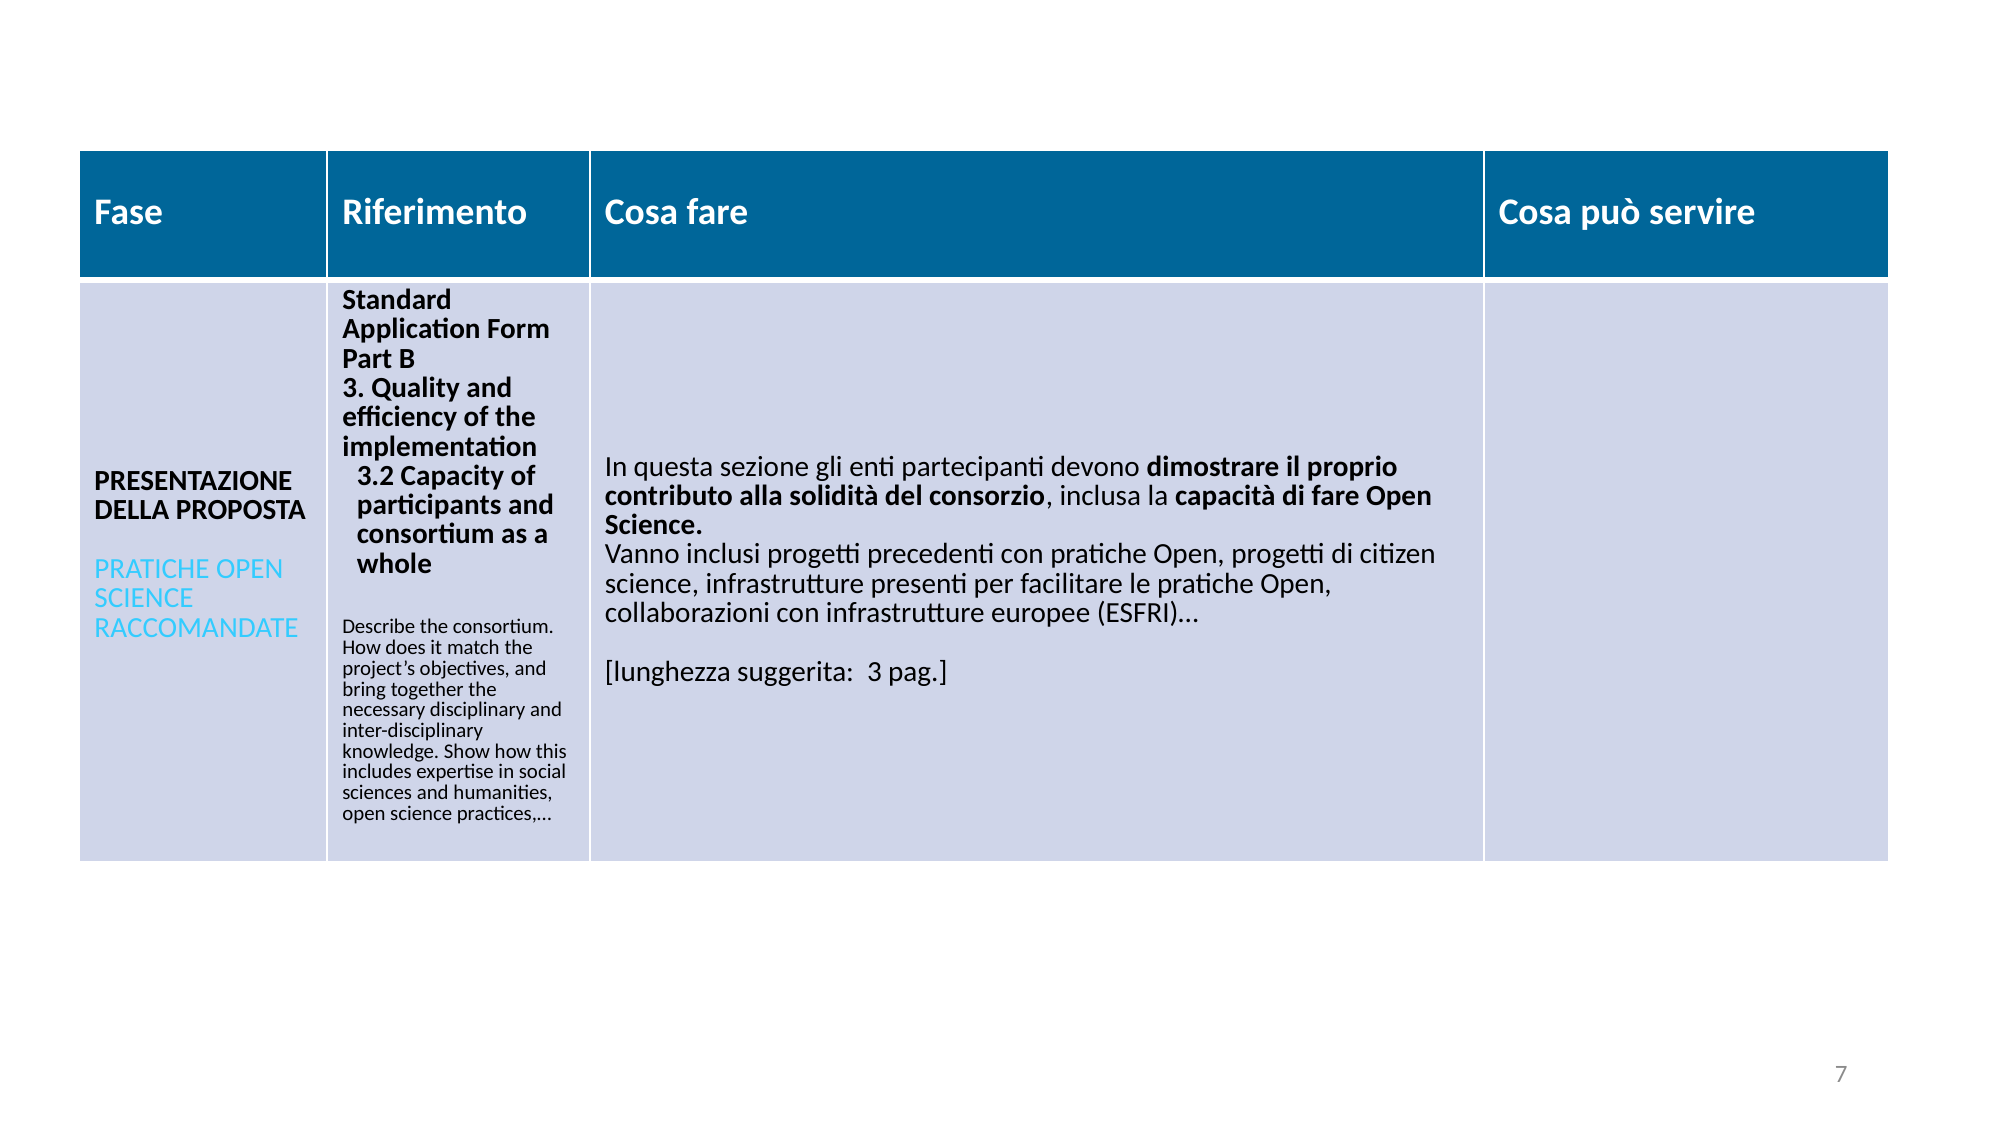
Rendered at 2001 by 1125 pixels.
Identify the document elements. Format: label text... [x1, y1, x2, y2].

table_header Fase [80, 151, 326, 277]
table_header Cosa fare [591, 151, 1483, 277]
table_cell In questa sezione gli enti partecipanti devono dimostrare il proprio contributo alla solidità del consorzio, inclusa la capacità di fare Open Science. Vanno inclusi progetti precedenti con pratiche Open, progetti di citizen science, infrastrutture presenti per facilitare le pratiche Open, collaborazioni con infrastrutture europee (ESFRI)… [lunghezza suggerita: 3 pag.] [591, 283, 1483, 861]
table_header Cosa può servire [1485, 151, 1888, 277]
table_cell [1485, 283, 1888, 861]
table_cell PRESENTAZIONE DELLA PROPOSTA PRATICHE OPEN SCIENCE RACCOMANDATE [80, 283, 326, 861]
slide_number 7 [1412, 1042, 1863, 1103]
table_header Riferimento [328, 151, 589, 277]
table_cell Standard Application Form Part B 3. Quality and efficiency of the implementation 3.2 Capacity of participants and consortium as a whole Describe the consortium. How does it match the project’s objectives, and bring together the necessary disciplinary and inter-disciplinary knowledge. Show how this includes expertise in social sciences and humanities, open science practices,… [328, 283, 589, 861]
